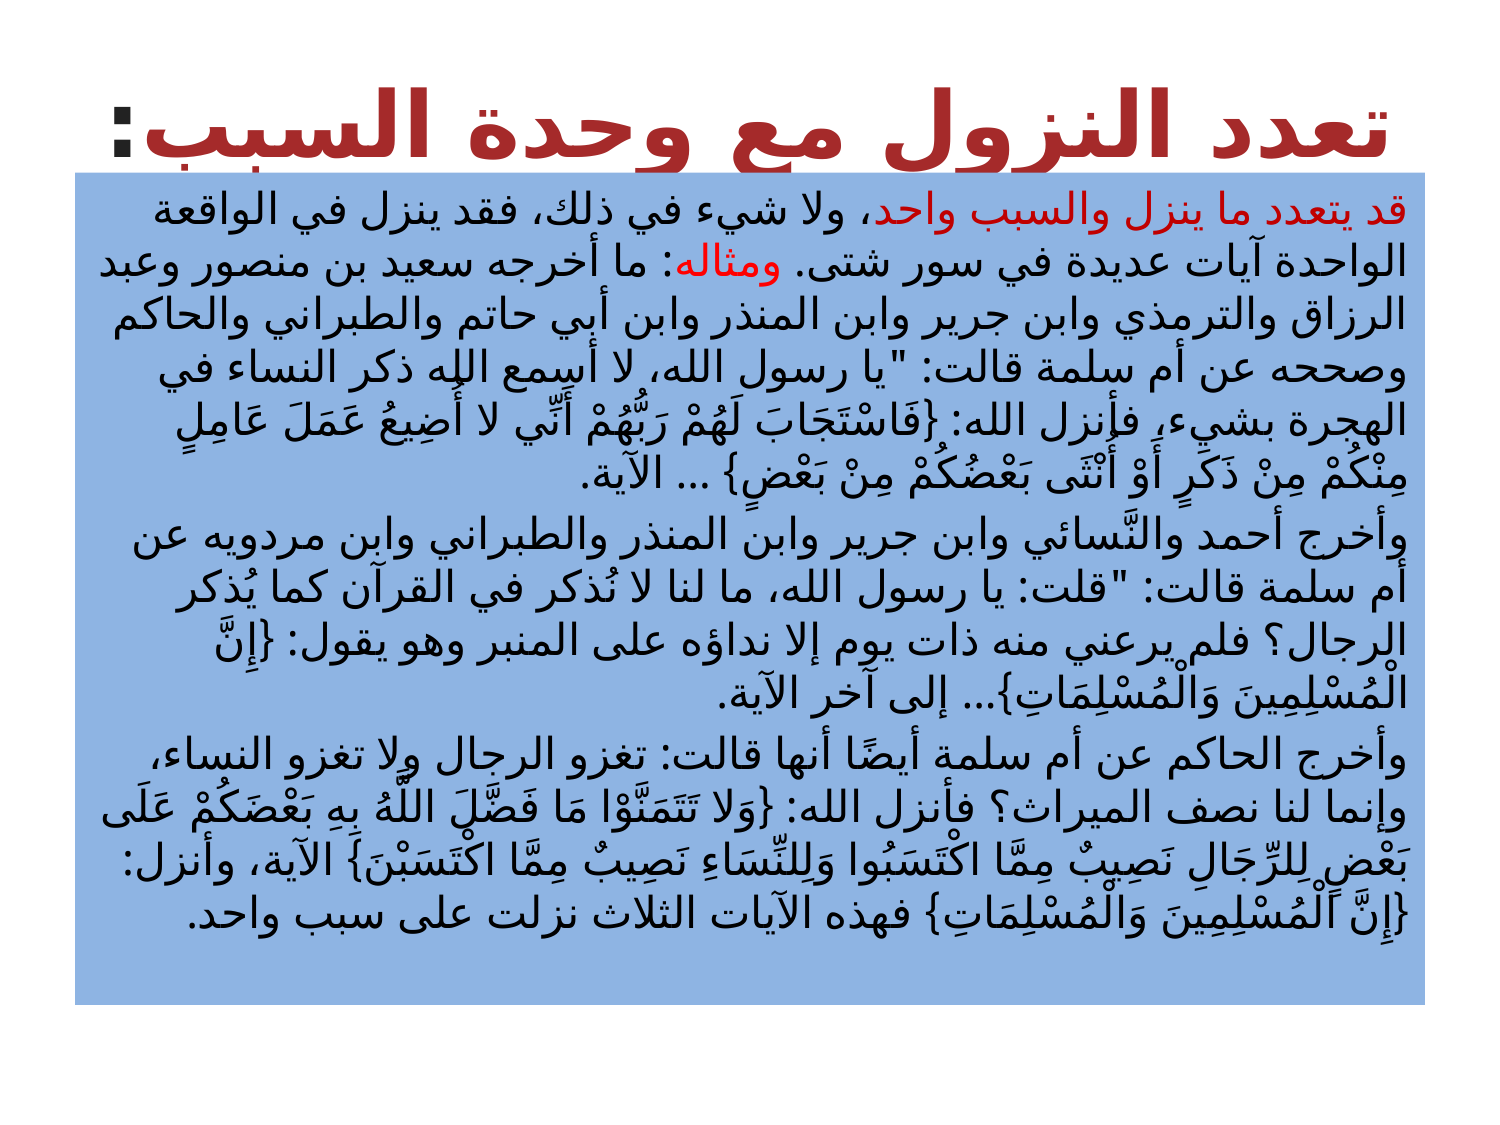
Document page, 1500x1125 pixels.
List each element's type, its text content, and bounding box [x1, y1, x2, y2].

title تعدد النزول مع وحدة السبب: [75, 45, 1425, 172]
list قد يتعدد ما ينزل والسبب واحد، ولا شيء في ذلك، فقد ينزل في الواقعة الواحدة آيات عديدة في سور شتى. ومثاله: ما أخرجه سعيد بن منصور وعبد الرزاق والترمذي وابن جرير وابن المنذر وابن أبي حاتم والطبراني والحاكم وصححه عن أم سلمة قالت: "يا رسول الله، لا أسمع الله ذكر النساء في الهجرة بشيء، فأنزل الله: {فَاسْتَجَابَ لَهُمْ رَبُّهُمْ أَنِّي لا أُضِيعُ عَمَلَ عَامِلٍ مِنْكُمْ مِنْ ذَكَرٍ أَوْ أُنْثَى بَعْضُكُمْ مِنْ بَعْضٍ} ... الآية. وأخرج أحمد والنَّسائي وابن جرير وابن المنذر والطبراني وابن مردويه عن أم سلمة قالت: "قلت: يا رسول الله، ما لنا لا نُذكر في القرآن كما يُذكر الرجال؟ فلم يرعني منه ذات يوم إلا نداؤه على المنبر وهو يقول: {إِنَّ الْمُسْلِمِينَ وَالْمُسْلِمَاتِ}... إلى آخر الآية. وأخرج الحاكم عن أم سلمة أيضًا أنها قالت: تغزو الرجال ولا تغزو النساء، وإنما لنا نصف الميراث؟ فأنزل الله: {وَلا تَتَمَنَّوْا مَا فَضَّلَ اللَّهُ بِهِ بَعْضَكُمْ عَلَى بَعْضٍ لِلرِّجَالِ نَصِيبٌ مِمَّا اكْتَسَبُوا وَلِلنِّسَاءِ نَصِيبٌ مِمَّا اكْتَسَبْنَ} الآية، وأنزل: {إِنَّ الْمُسْلِمِينَ وَالْمُسْلِمَاتِ} فهذه الآيات الثلاث نزلت على سبب واحد. [75, 172, 1425, 1005]
